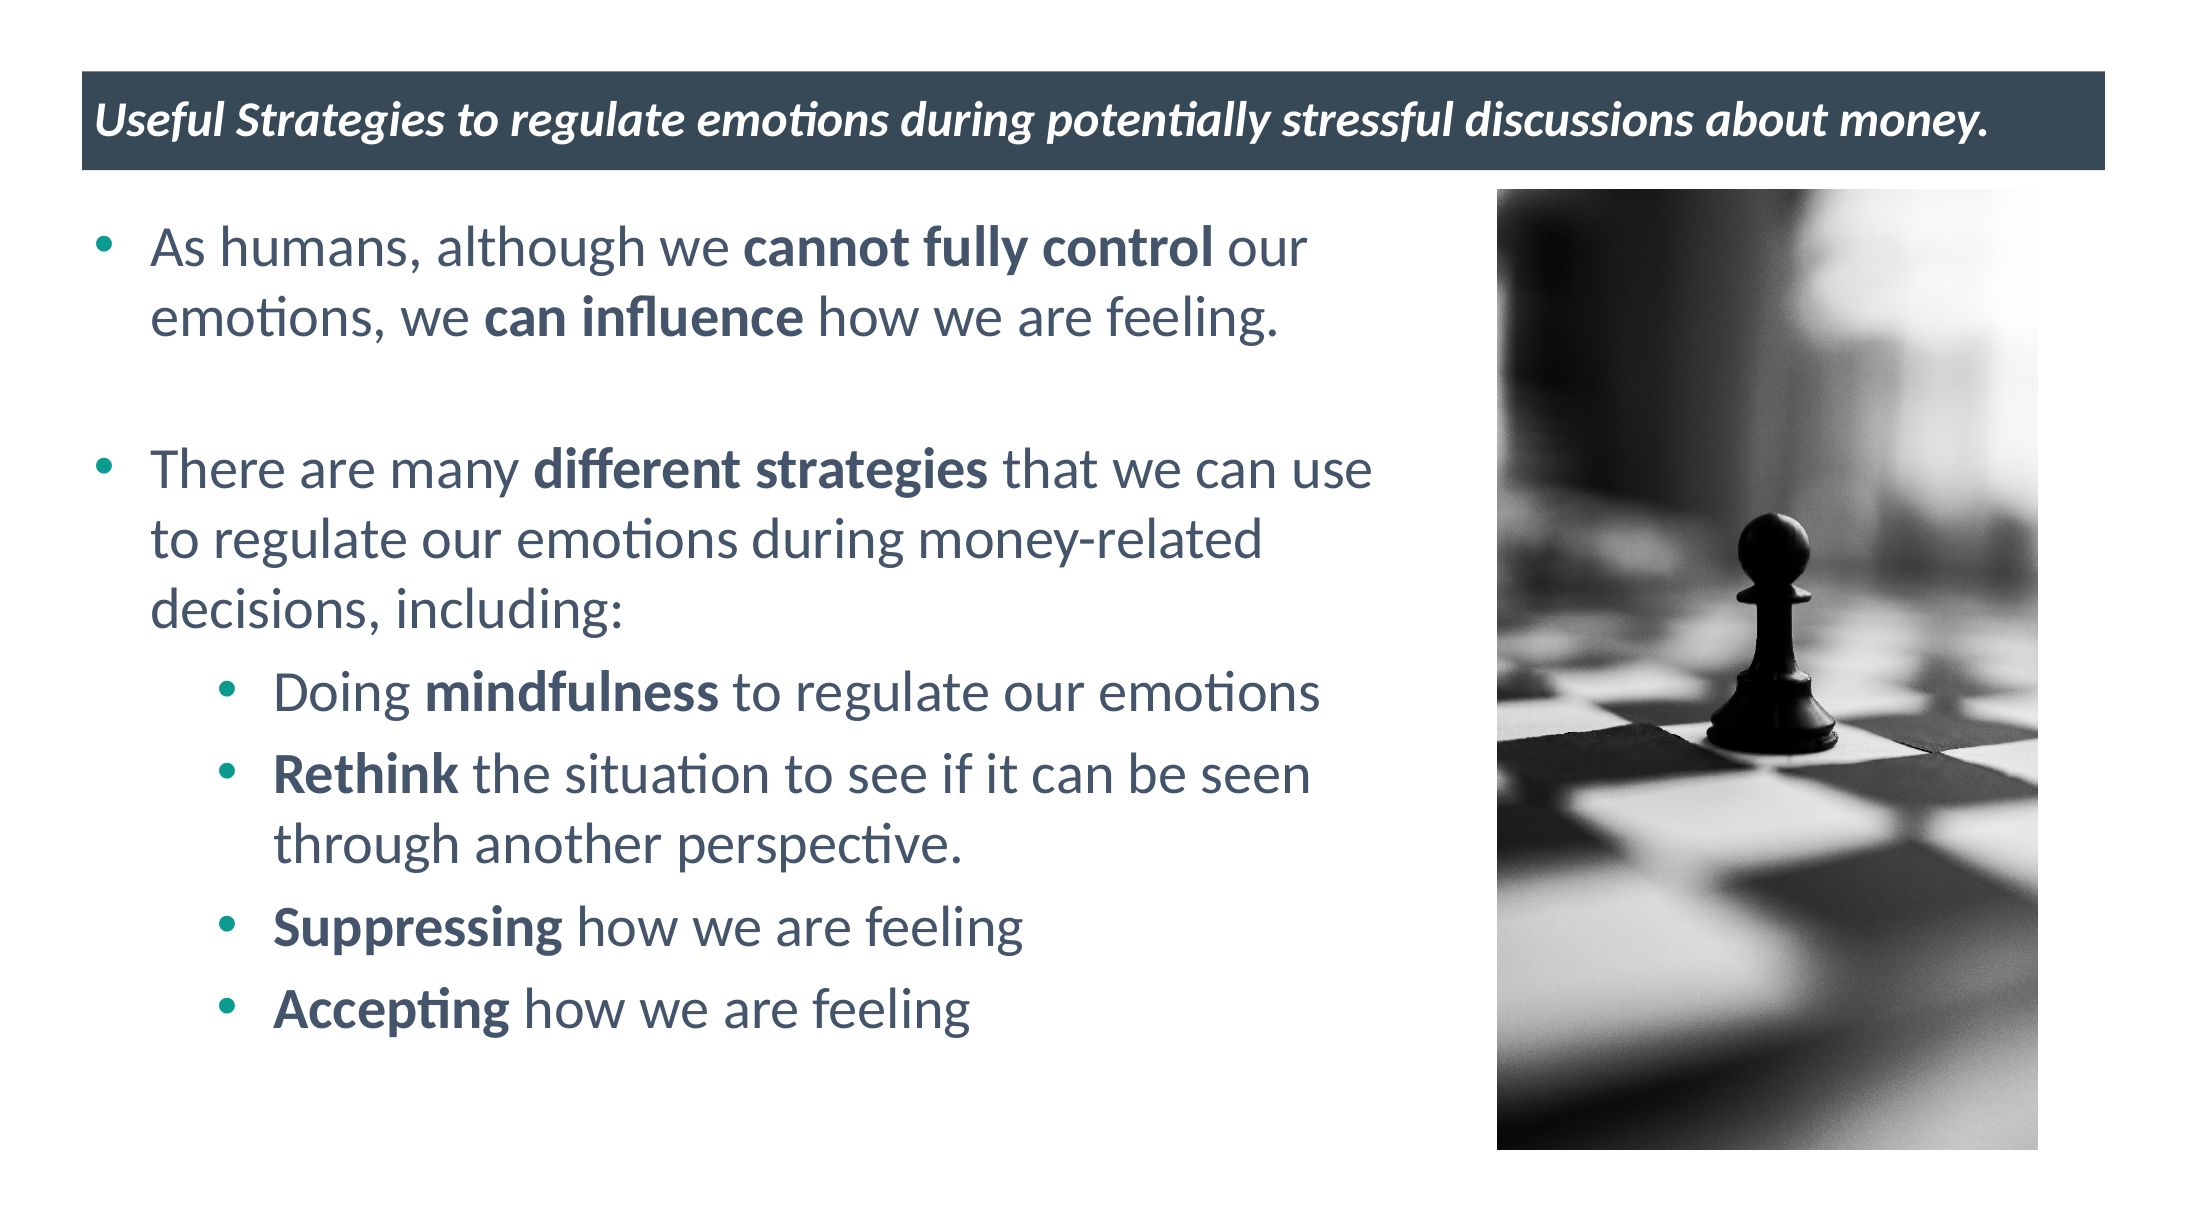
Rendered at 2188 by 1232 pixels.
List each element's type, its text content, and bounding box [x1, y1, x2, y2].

list As humans, although we cannot fully control our emotions, we can influence how we are feeling. There are many different strategies that we can use to regulate our emotions during money-related decisions, including: Doing mindfulness to regulate our emotions Rethink the situation to see if it can be seen through another perspective. Suppressing how we are feeling Accepting how we are feeling [82, 200, 1396, 1150]
list Useful Strategies to regulate emotions during potentially stressful discussions about money. [82, 71, 2105, 171]
picture [1497, 189, 2038, 1150]
